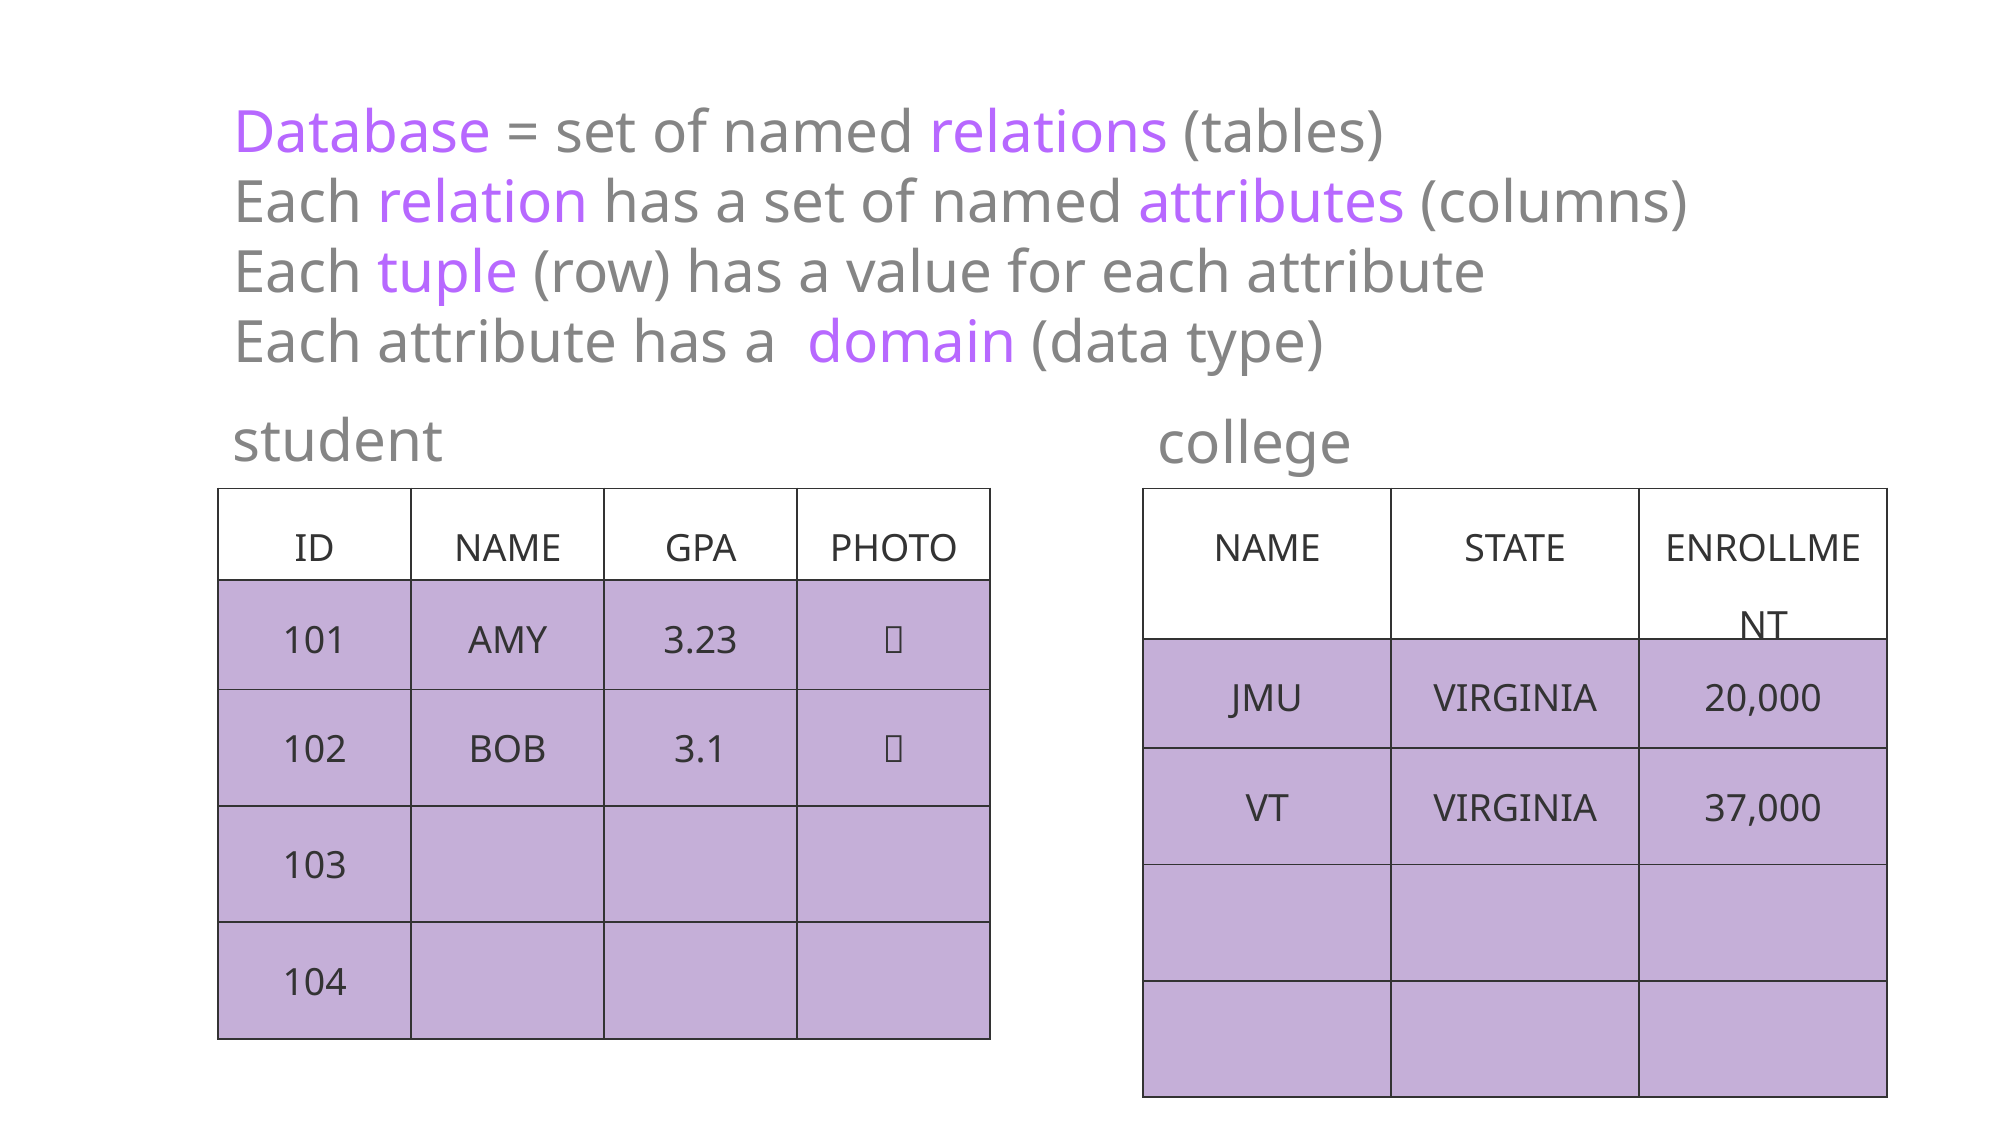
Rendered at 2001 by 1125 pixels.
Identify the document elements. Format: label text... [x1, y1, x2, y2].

table_cell [1392, 982, 1638, 1096]
table_cell 101 [219, 581, 410, 689]
table_cell AMY [412, 581, 603, 689]
table_cell 102 [219, 690, 410, 805]
table_cell  [798, 581, 989, 689]
table_cell [1144, 865, 1390, 980]
table_header ENROLLMENT [1640, 489, 1886, 638]
table_cell [1144, 982, 1390, 1096]
table_cell VIRGINIA [1392, 749, 1638, 864]
table_cell 104 [219, 923, 410, 1038]
table_cell VIRGINIA [1392, 640, 1638, 747]
table_cell [1392, 865, 1638, 980]
table_cell [412, 807, 603, 921]
table_cell 37,000 [1640, 749, 1886, 864]
table_cell [605, 807, 796, 921]
table_header STATE [1392, 489, 1638, 638]
table_cell [412, 923, 603, 1038]
table_cell [1640, 865, 1886, 980]
table_cell 20,000 [1640, 640, 1886, 747]
table_cell  [798, 690, 989, 805]
table_header NAME [1144, 489, 1390, 638]
table_cell BOB [412, 690, 603, 805]
table_cell 103 [219, 807, 410, 921]
table_header NAME [412, 489, 603, 579]
table_cell [1640, 982, 1886, 1096]
text_box college [1143, 397, 1790, 483]
table_cell [798, 923, 989, 1038]
table_cell JMU [1144, 640, 1390, 747]
table_cell 3.23 [605, 581, 796, 689]
text_box Database = set of named relations (tables) Each relation has a set of named attributes (columns) Each tuple (row) has a value for each attribute Each attribute has a domain (data type) [218, 86, 1735, 382]
table_header ID [219, 489, 410, 579]
table_cell [798, 807, 989, 921]
text_box student [218, 396, 865, 481]
table_cell 3.1 [605, 690, 796, 805]
table_header GPA [605, 489, 796, 579]
table_header PHOTO [798, 489, 989, 579]
table_cell VT [1144, 749, 1390, 864]
table_cell [605, 923, 796, 1038]
